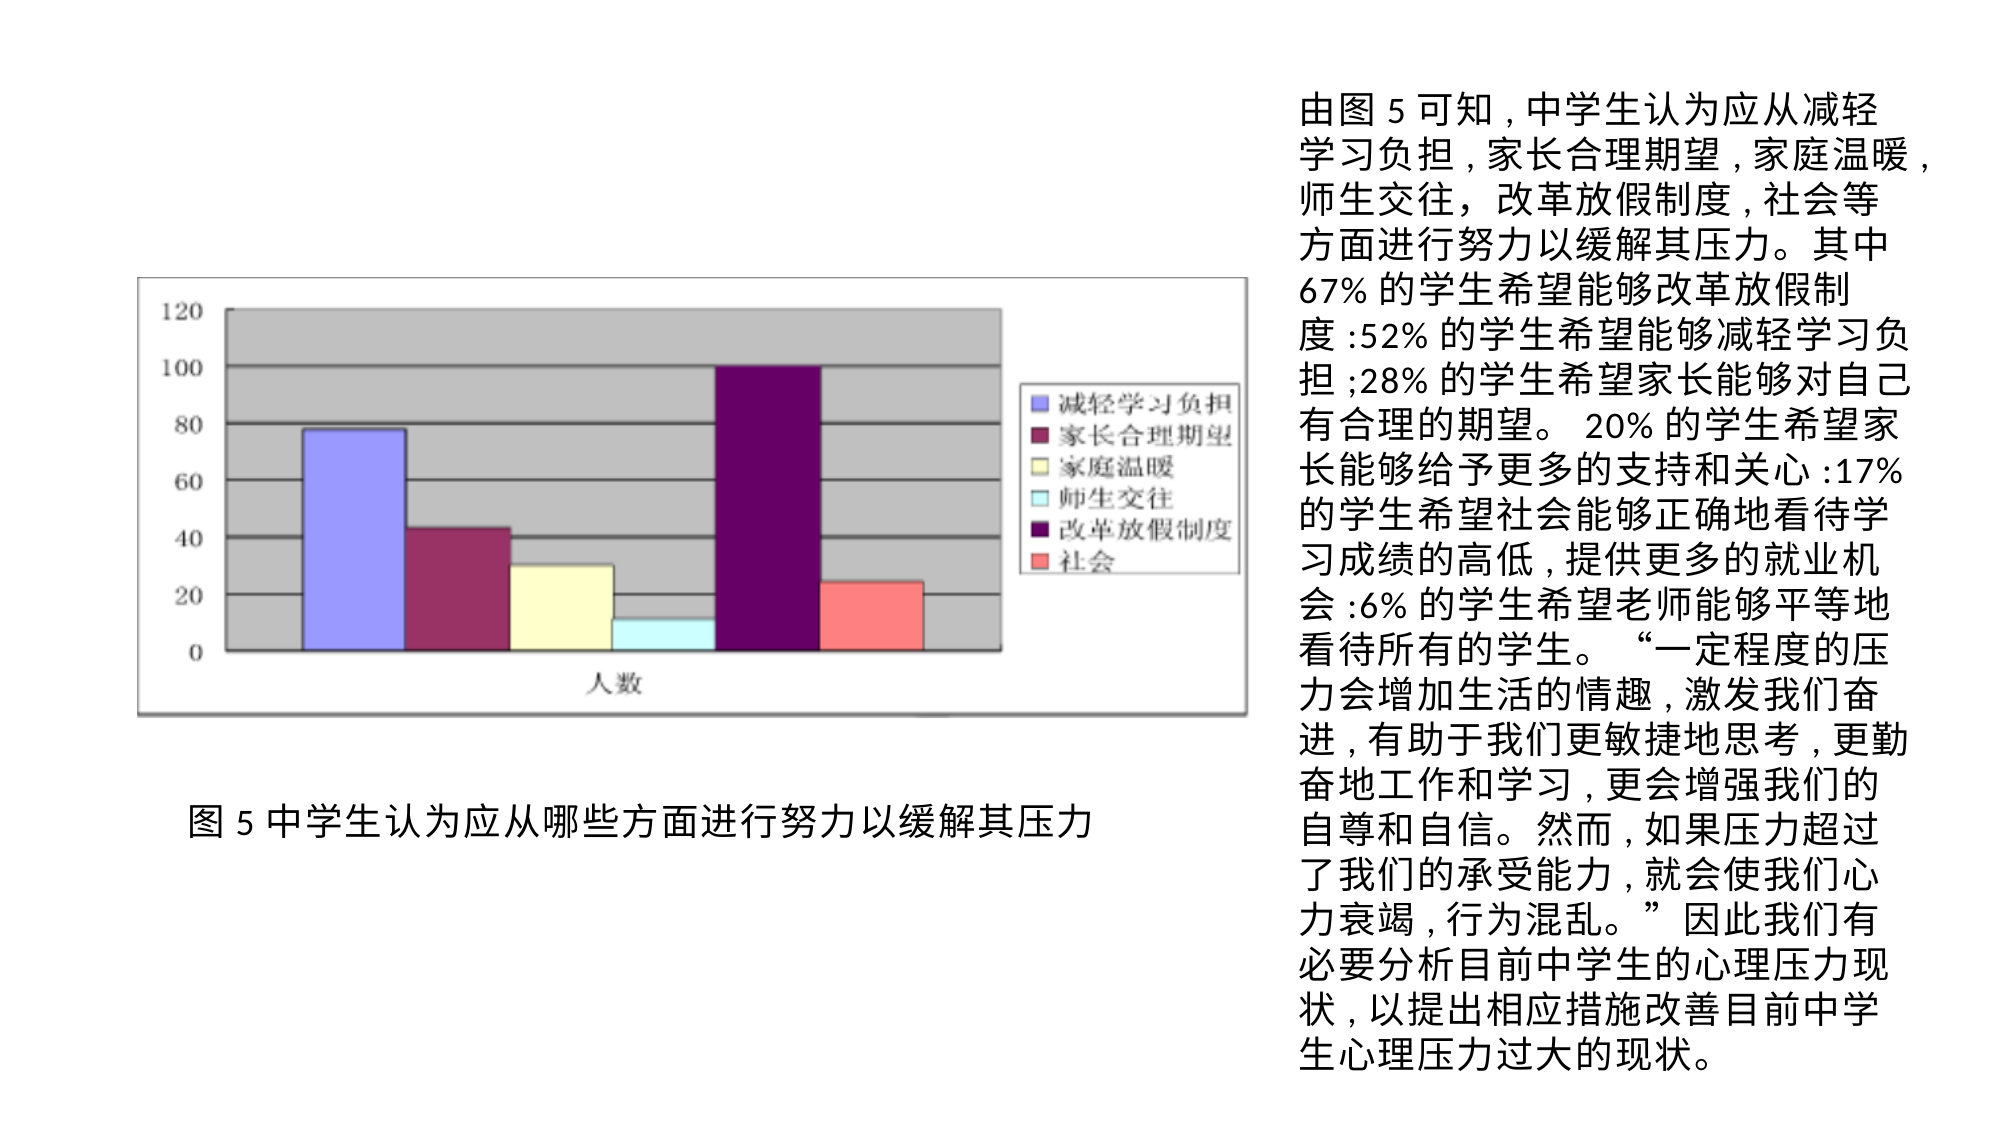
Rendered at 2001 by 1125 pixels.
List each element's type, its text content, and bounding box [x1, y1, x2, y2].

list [137, 277, 1251, 718]
text_box 由图5可知,中学生认为应从减轻学习负担,家长合理期望,家庭温暖,师生交往，改革放假制度,社会等方面进行努力以缓解其压力。其中67%的学生希望能够改革放假制度:52%的学生希望能够减轻学习负担;28%的学生希望家长能够对自己有合理的期望。20%的学生希望家长能够给予更多的支持和关心:17%的学生希望社会能够正确地看待学习成绩的高低,提供更多的就业机会:6%的学生希望老师能够平等地看待所有的学生。“一定程度的压力会增加生活的情趣,激发我们奋进,有助于我们更敏捷地思考,更勤奋地工作和学习,更会增强我们的自尊和自信。然而,如果压力超过了我们的承受能力,就会使我们心力衰竭,行为混乱。”因此我们有必要分析目前中学生的心理压力现状,以提出相应措施改善目前中学生心理压力过大的现状。 [1283, 78, 1930, 1084]
text_box 图5中学生认为应从哪些方面进行努力以缓解其压力 [172, 790, 1110, 851]
